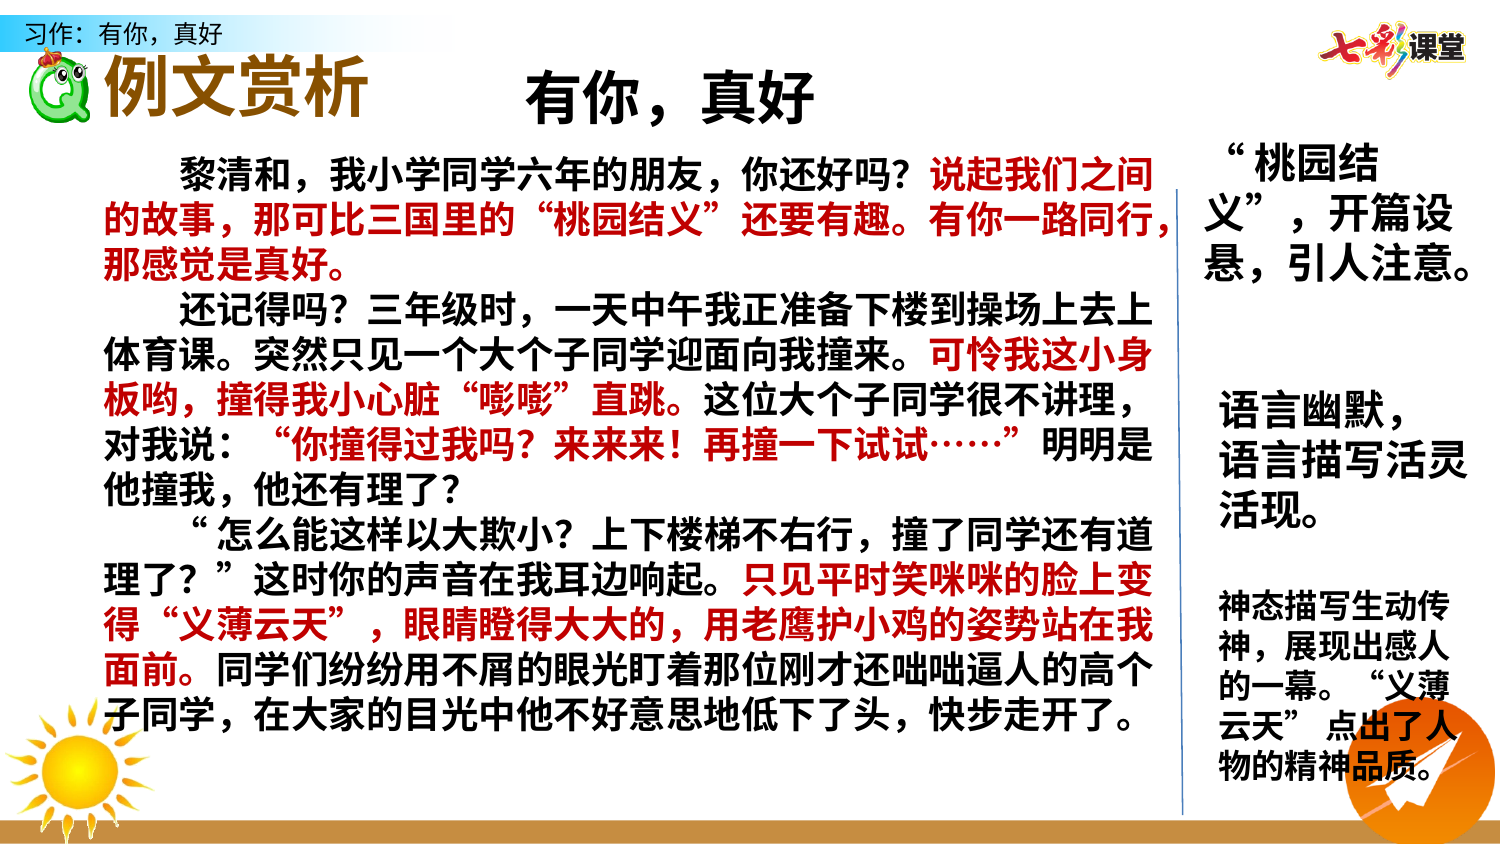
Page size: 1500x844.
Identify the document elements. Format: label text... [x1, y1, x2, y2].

picture [1316, 20, 1468, 80]
picture [1345, 697, 1495, 844]
picture [29, 47, 90, 123]
text_box 黎清和，我小学同学六年的朋友，你还好吗？说起我们之间的故事，那可比三国里的“桃园结义”还要有趣。有你一路同行，那感觉是真好。 还记得吗？三年级时，一天中午我正准备下楼到操场上去上体育课。突然只见一个大个子同学迎面向我撞来。可怜我这小身板哟，撞得我小心脏“嘭嘭”直跳。这位大个子同学很不讲理，对我说：“你撞得过我吗？来来来！再撞一下试试……”明明是他撞我，他还有理了？ “怎么能这样以大欺小？上下楼梯不右行，撞了同学还有道理了？”这时你的声音在我耳边响起。只见平时笑咪咪的脸上变得“义薄云天”，眼睛瞪得大大的，用老鹰护小鸡的姿势站在我面前。同学们纷纷用不屑的眼光盯着那位刚才还咄咄逼人的高个子同学，在大家的目光中他不好意思地低下了头，快步走开了。 [92, 144, 1171, 742]
text_box 例文赏析 [92, 39, 445, 131]
text_box “桃园结义”，开篇设悬，引人注意。 [1188, 129, 1471, 495]
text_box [1176, 188, 1183, 816]
text_box 有你，真好 [513, 55, 828, 138]
text_box 神态描写生动传神，展现出感人的一幕。“义薄云天” 点出了人物的精神品质。 [1203, 578, 1481, 793]
picture [5, 697, 155, 844]
text_box 语言幽默， 语言描写活灵活现。 [1203, 376, 1500, 542]
